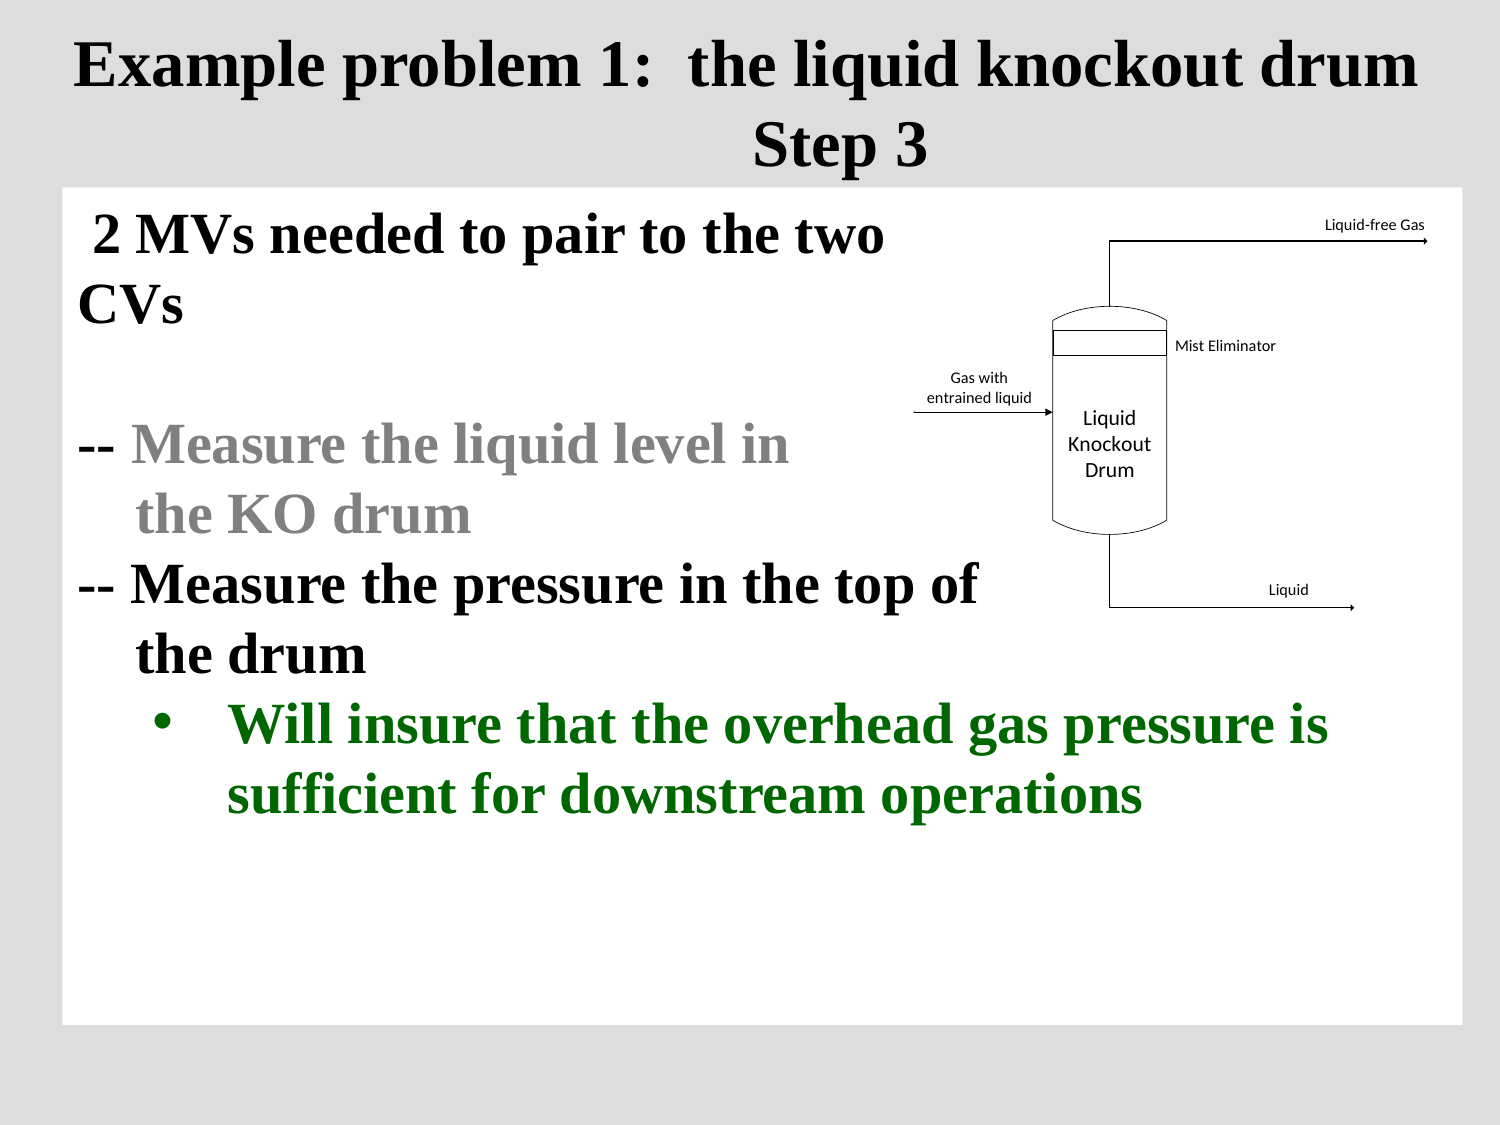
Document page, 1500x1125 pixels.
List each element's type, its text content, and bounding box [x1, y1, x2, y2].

picture [912, 212, 1429, 613]
subtitle 2 MVs needed to pair to the two CVs -- Measure the liquid level in the KO drum -- Measure the pressure in the top of the drum Will insure that the overhead gas pressure is sufficient for downstream operations [62, 187, 1463, 1025]
title Example problem 1: the liquid knockout drum Step 3 [41, 24, 1454, 175]
